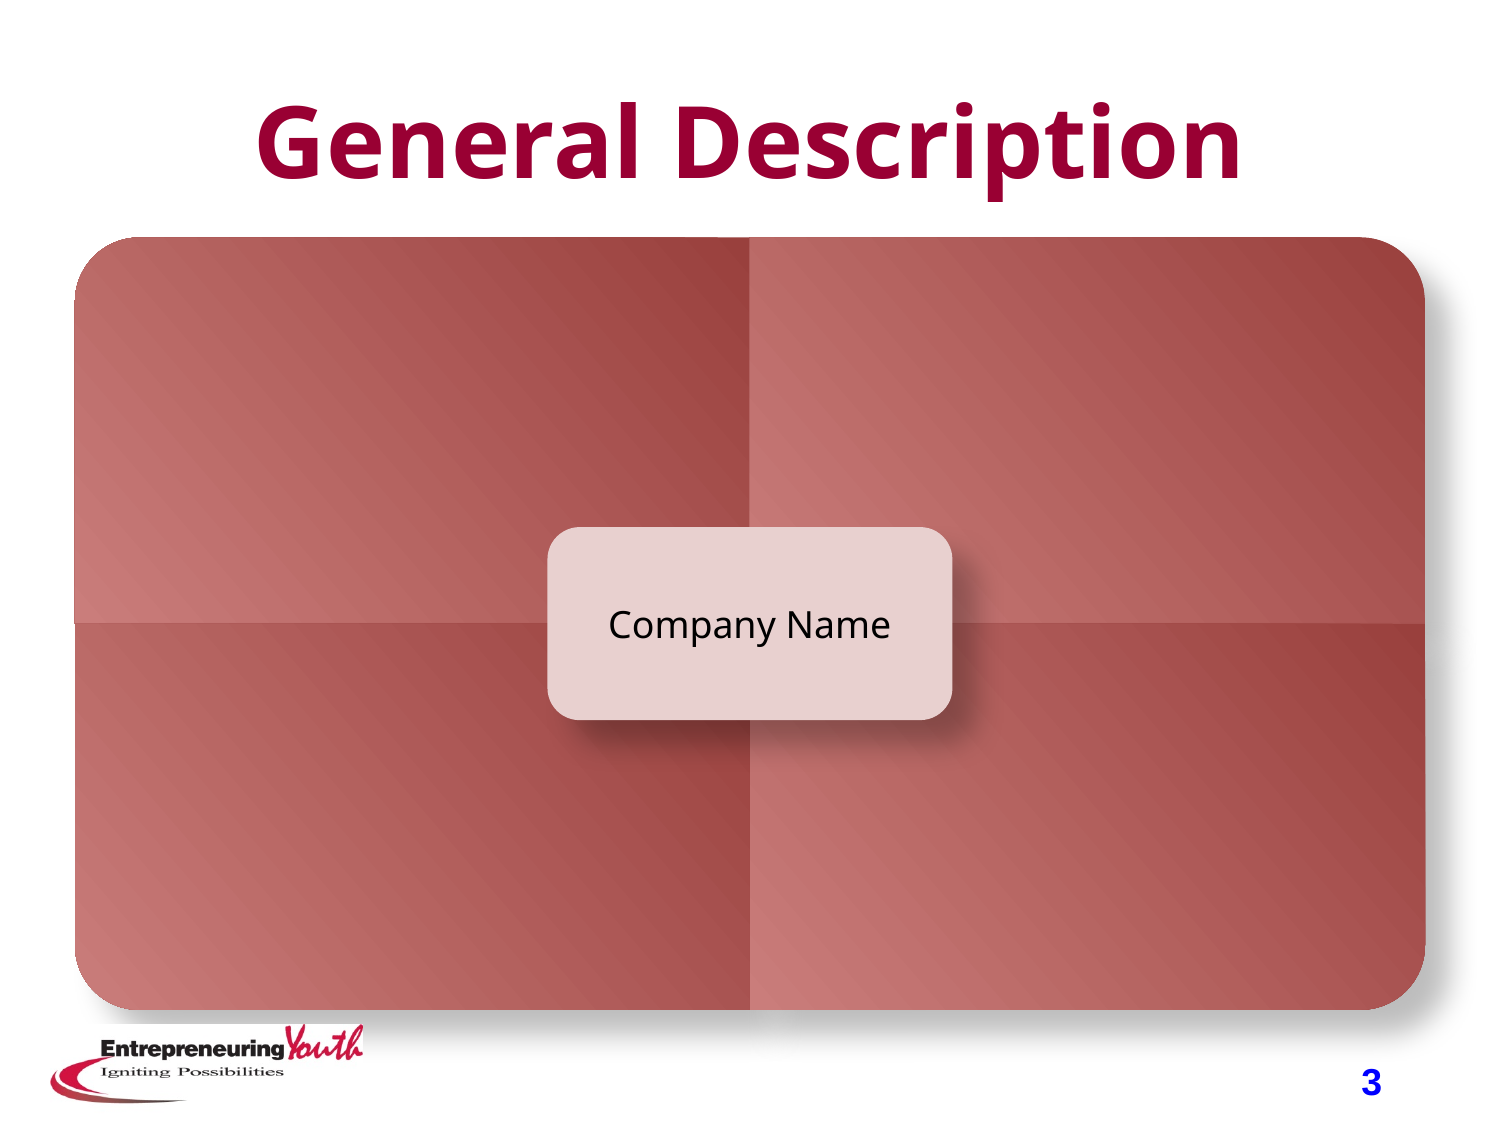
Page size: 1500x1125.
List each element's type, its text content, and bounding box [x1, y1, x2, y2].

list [74, 237, 1426, 1011]
picture [49, 1024, 363, 1114]
title General Description [74, 44, 1426, 233]
